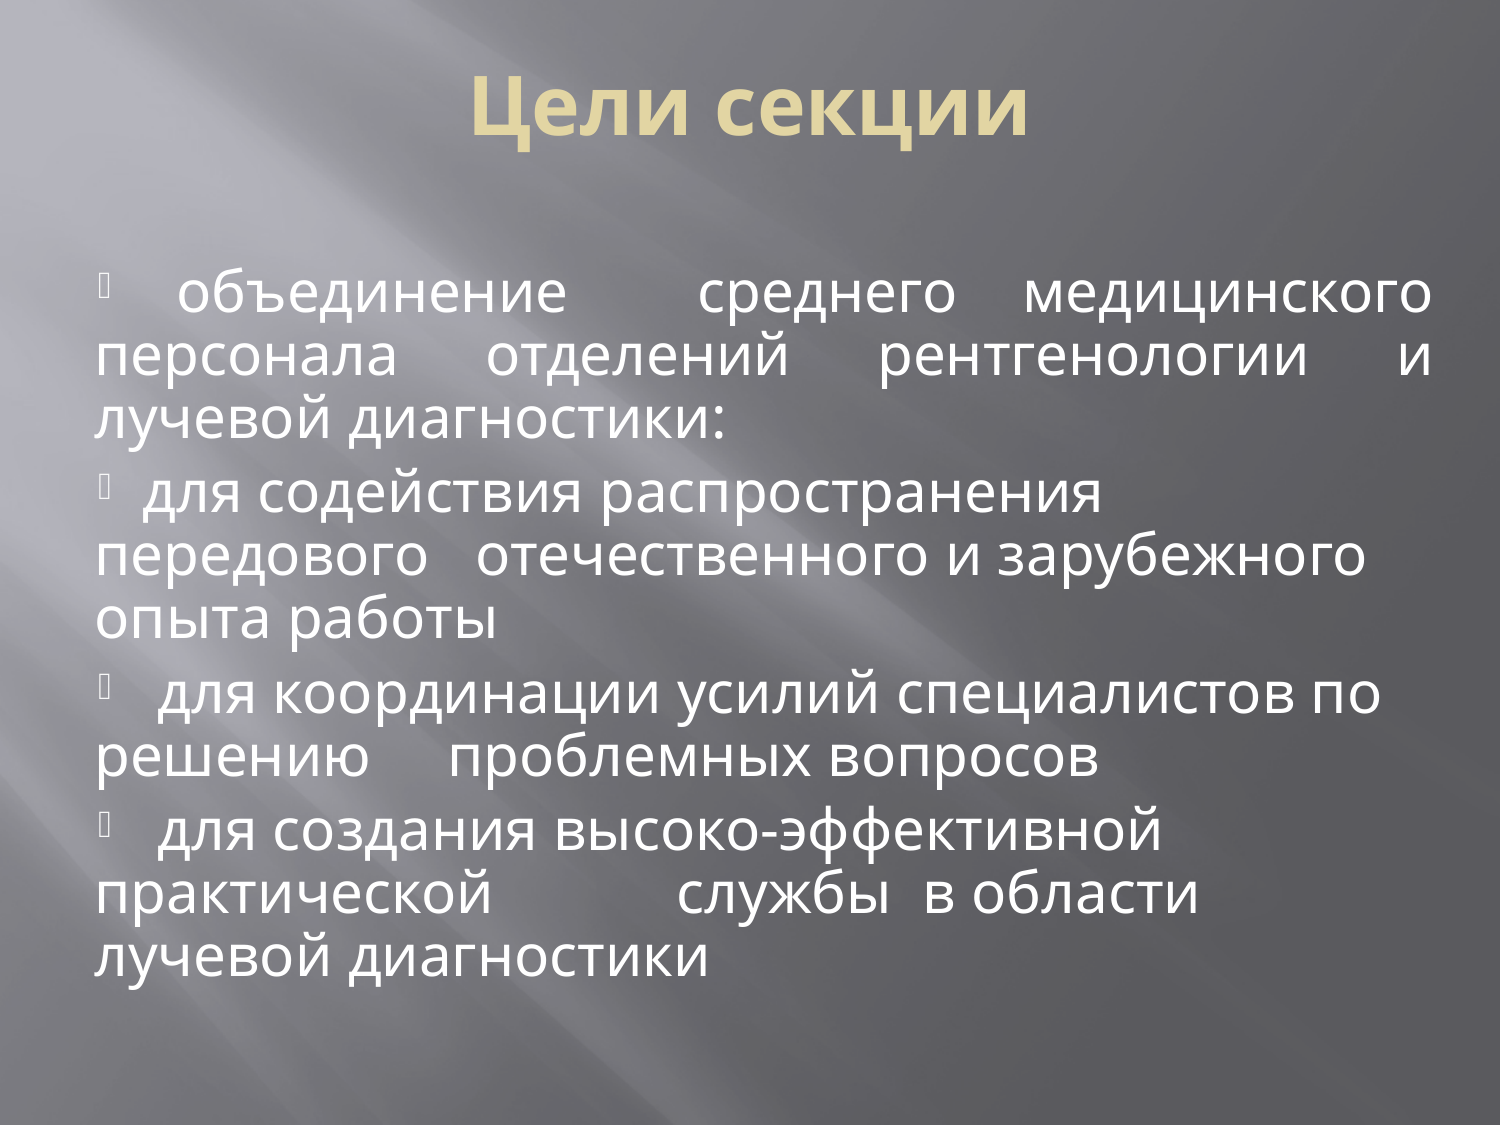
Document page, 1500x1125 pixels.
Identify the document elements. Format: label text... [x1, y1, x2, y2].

list объединение среднего медицинского персонала отделений рентгенологии и лучевой диагностики: для содействия распространения передового отечественного и зарубежного опыта работы для координации усилий специалистов по решению проблемных вопросов для создания высоко-эффективной практической службы в области лучевой диагностики [64, 172, 1449, 848]
title Цели секции [75, 45, 1425, 172]
